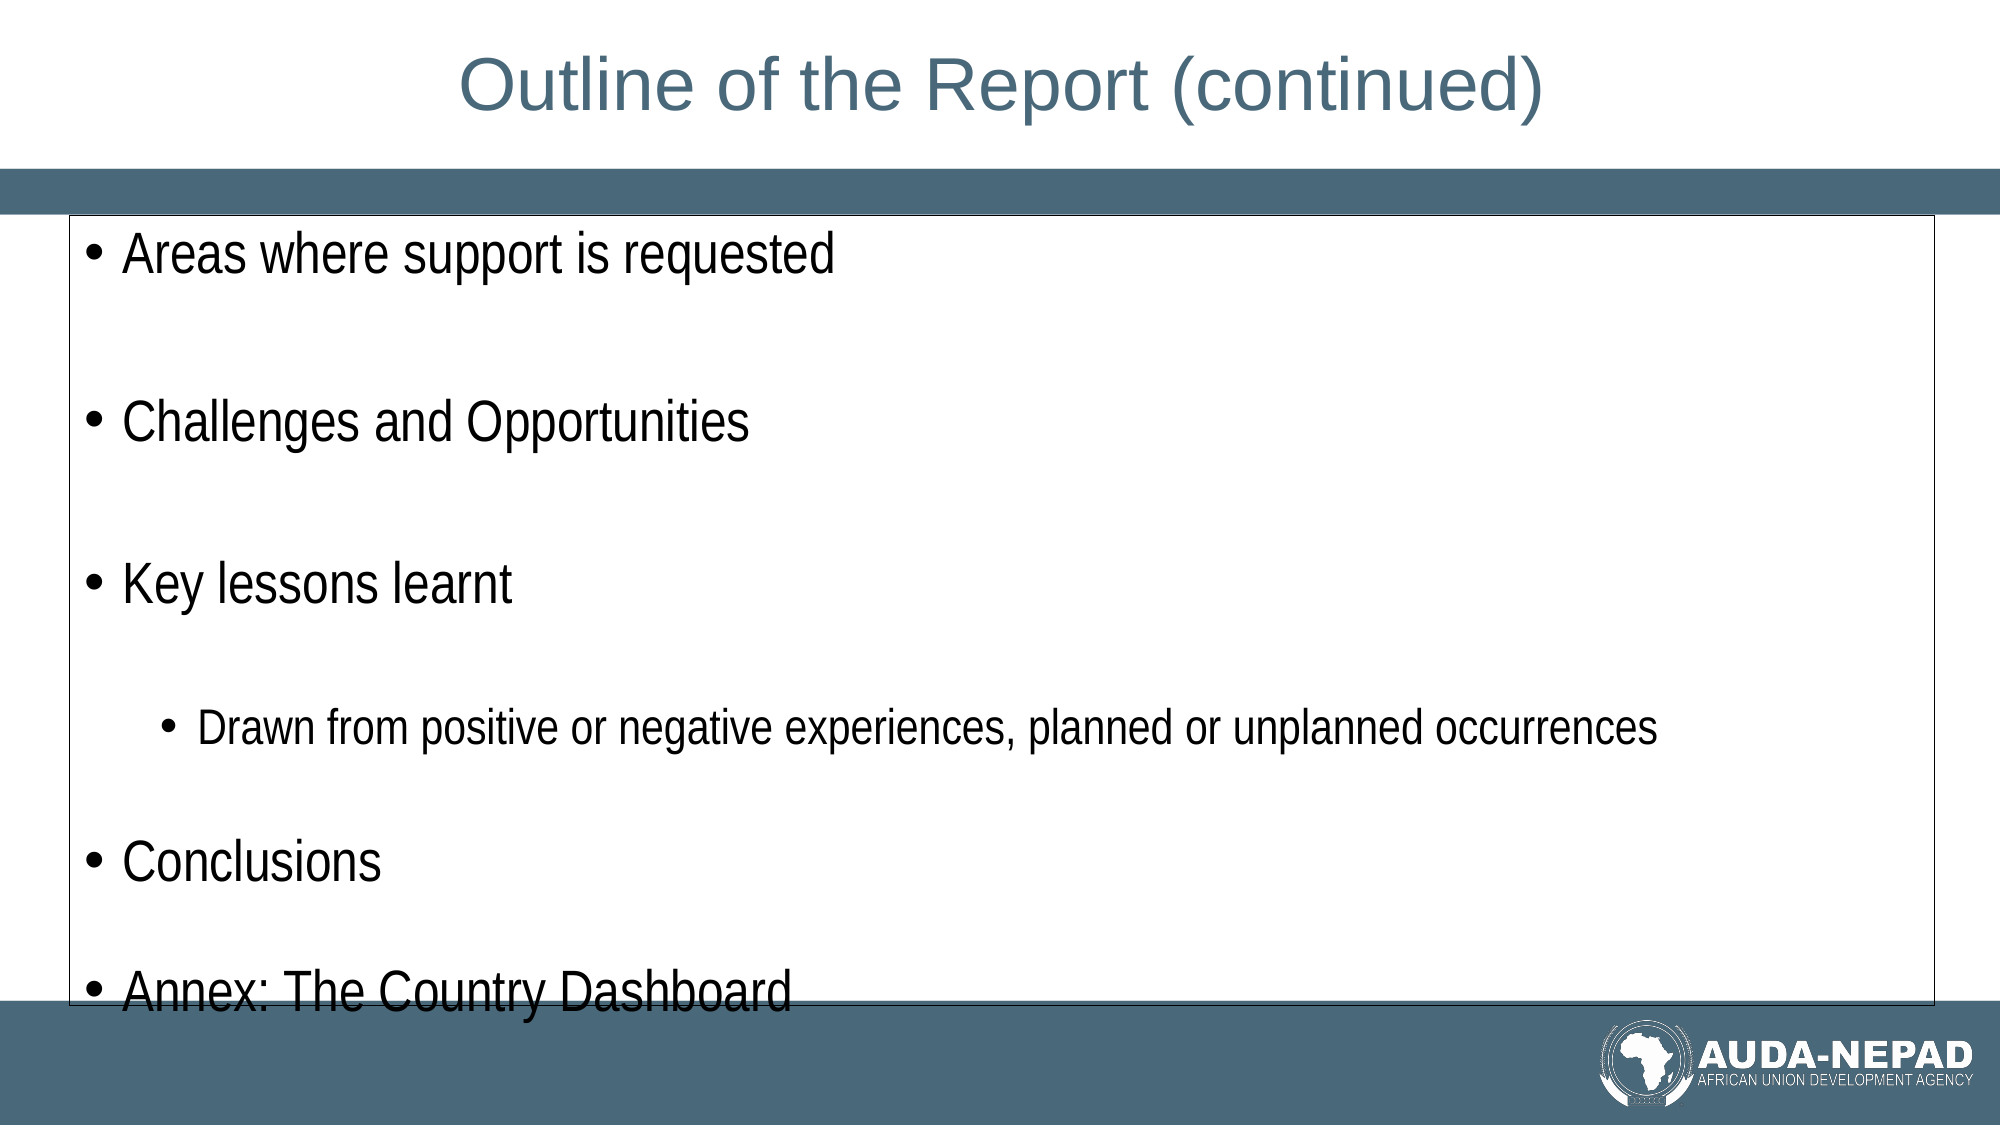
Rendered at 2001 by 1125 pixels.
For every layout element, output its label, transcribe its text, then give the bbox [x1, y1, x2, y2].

title Outline of the Report (continued) [69, 24, 1935, 148]
list Areas where support is requested Challenges and Opportunities Key lessons learnt Drawn from positive or negative experiences, planned or unplanned occurrences Conclusions Annex: The Country Dashboard [69, 215, 1935, 1006]
picture [1599, 1020, 1974, 1107]
